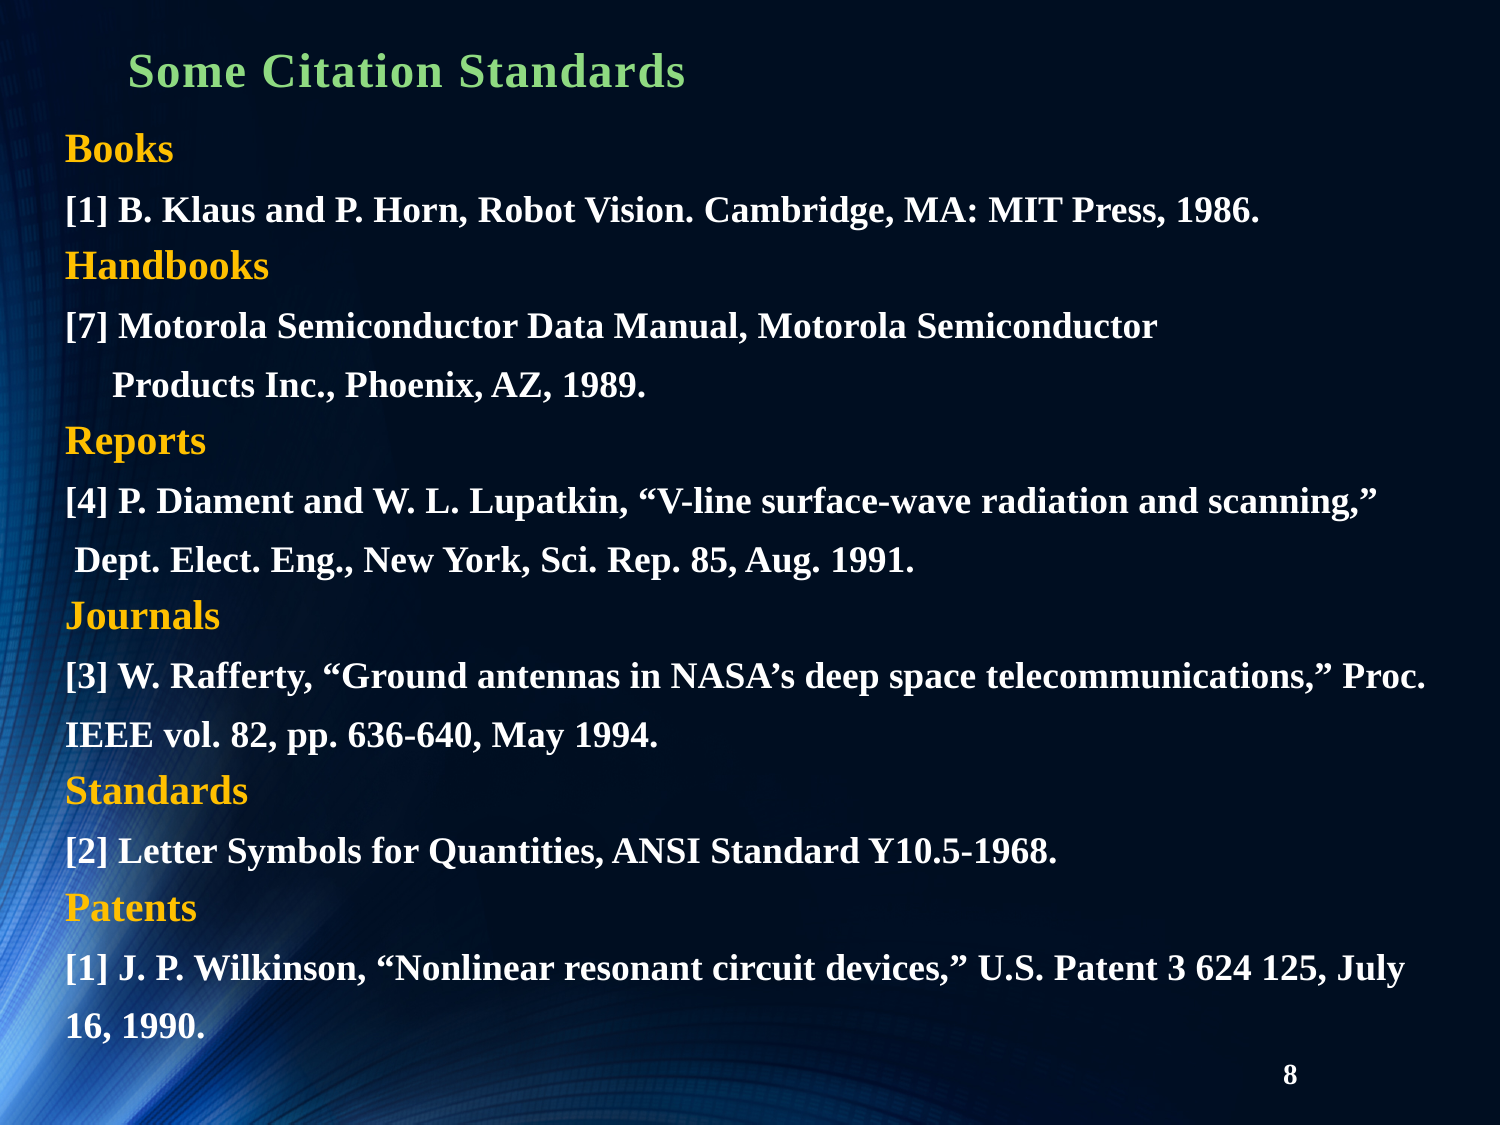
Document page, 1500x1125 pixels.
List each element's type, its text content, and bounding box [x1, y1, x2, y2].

text_box Books [1] B. Klaus and P. Horn, Robot Vision. Cambridge, MA: MIT Press, 1986. Handbooks [7] Motorola Semiconductor Data Manual, Motorola Semiconductor Products Inc., Phoenix, AZ, 1989. Reports [4] P. Diament and W. L. Lupatkin, “V-line surface-wave radiation and scanning,” Dept. Elect. Eng., New York, Sci. Rep. 85, Aug. 1991. Journals [3] W. Rafferty, “Ground antennas in NASA’s deep space telecommunications,” Proc. IEEE vol. 82, pp. 636-640, May 1994. Standards [2] Letter Symbols for Quantities, ANSI Standard Y10.5-1968. Patents [1] J. P. Wilkinson, “Nonlinear resonant circuit devices,” U.S. Patent 3 624 125, July 16, 1990. [49, 105, 1475, 1054]
picture [0, 0, 1500, 1125]
title Some Citation Standards [112, 37, 1238, 105]
slide_number 8 [1209, 1054, 1313, 1096]
